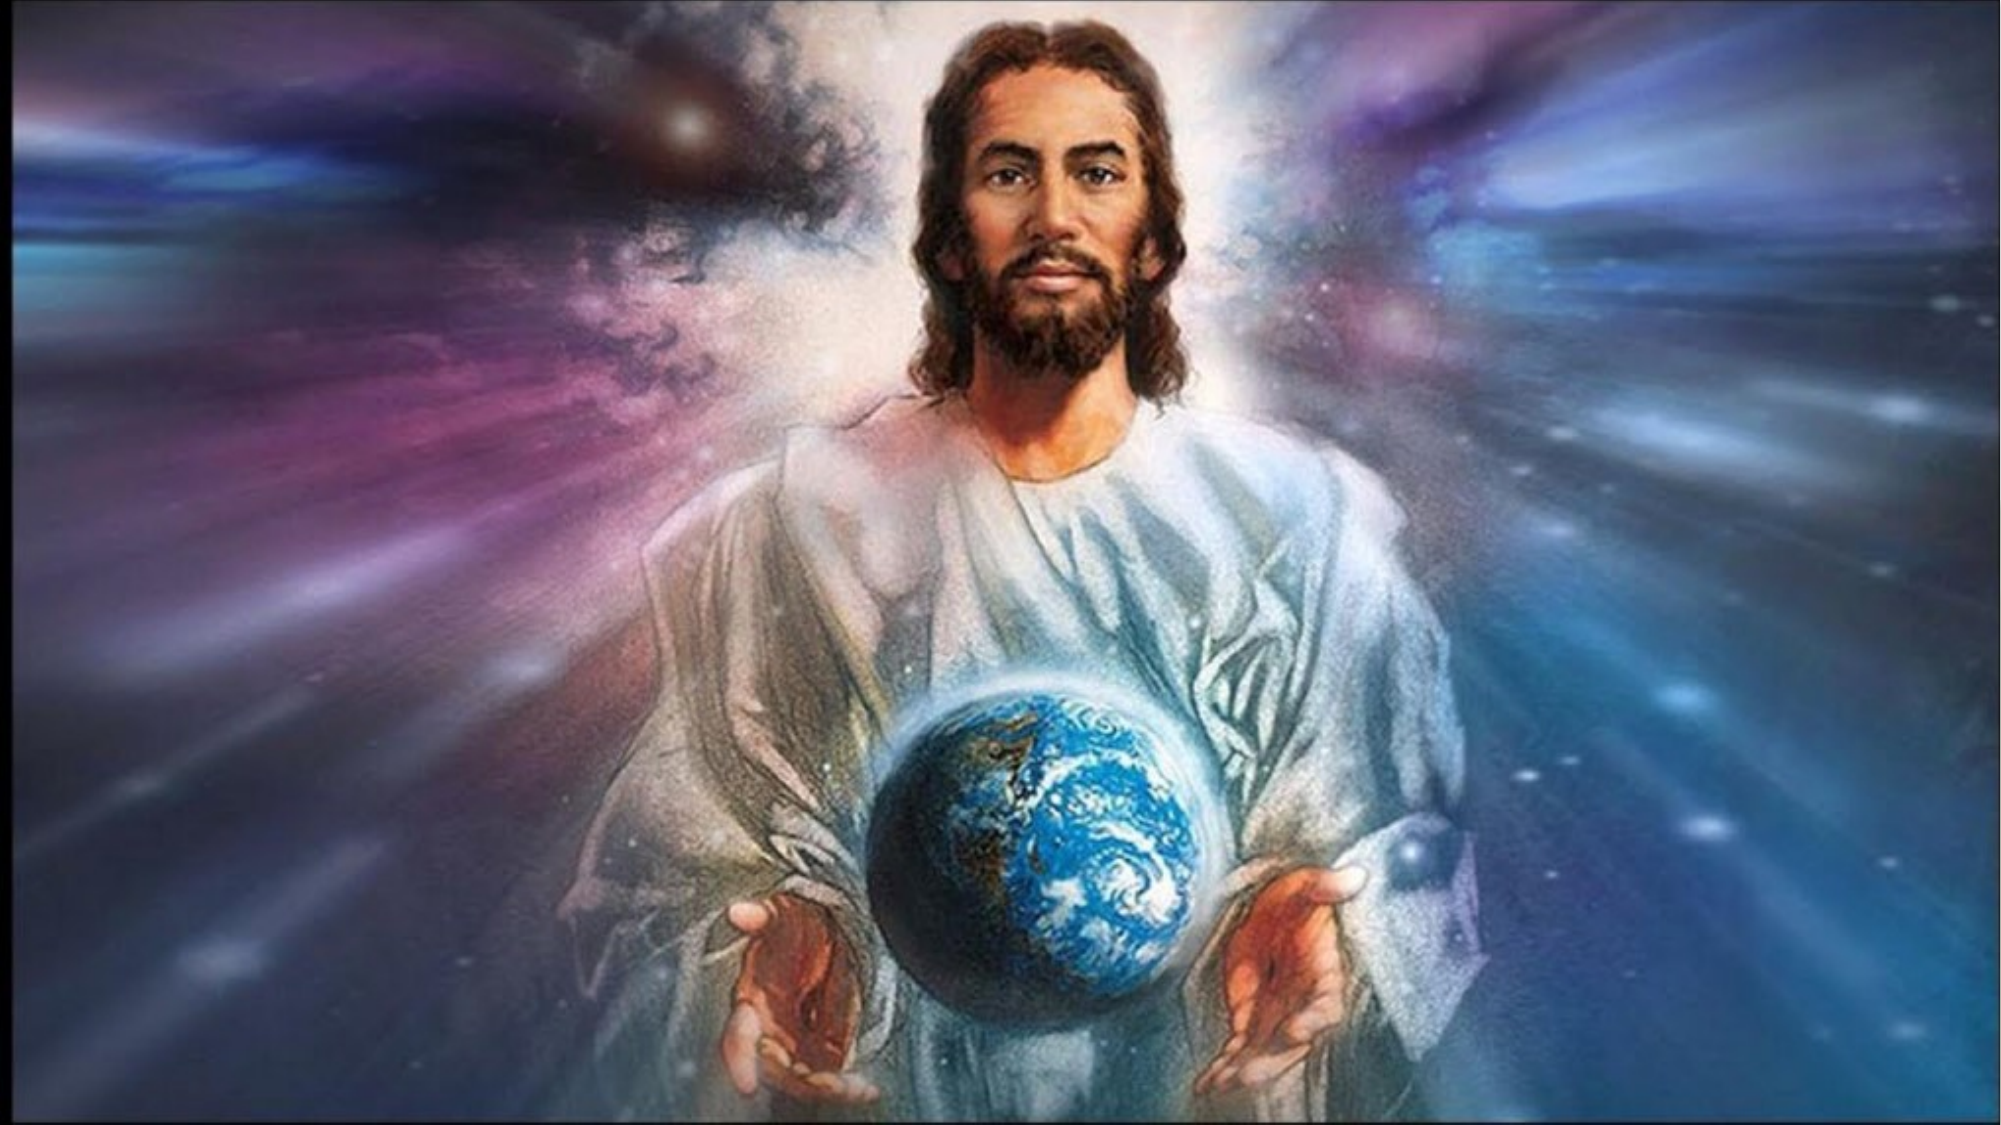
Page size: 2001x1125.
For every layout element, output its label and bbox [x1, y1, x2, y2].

list [0, 0, 2000, 1125]
